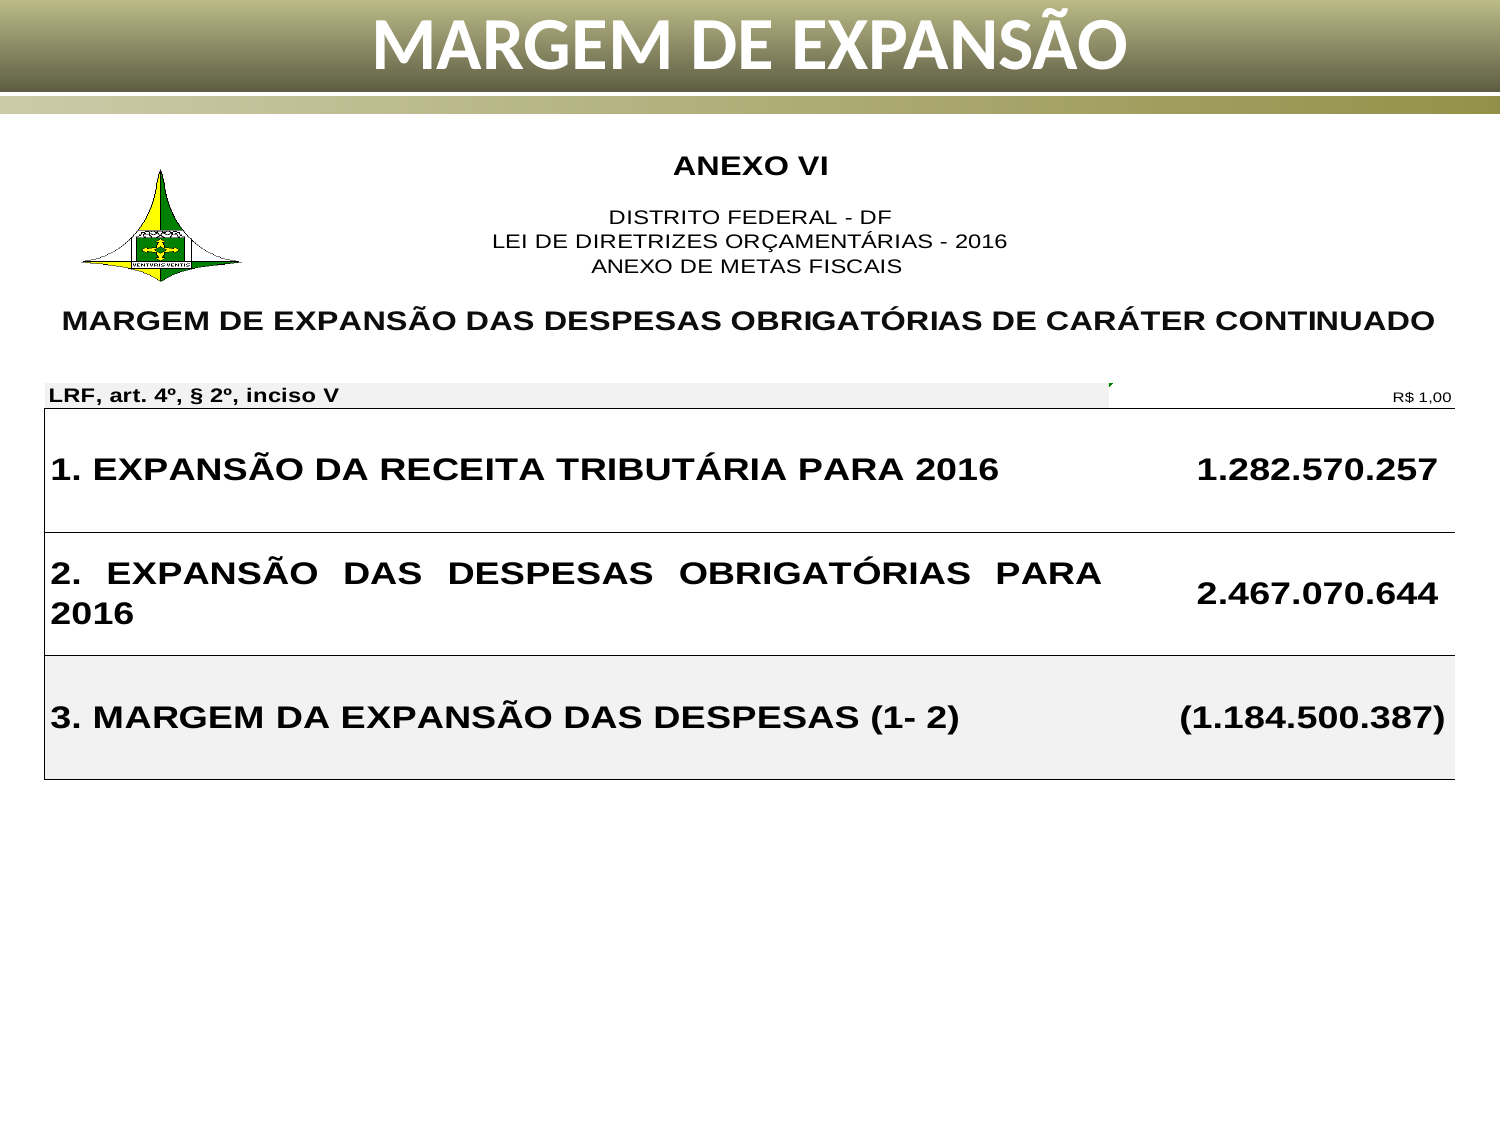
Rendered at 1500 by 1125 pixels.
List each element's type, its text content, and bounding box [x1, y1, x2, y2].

text_box MARGEM DE EXPANSÃO [0, 0, 1500, 92]
text_box [0, 96, 1500, 114]
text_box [43, 148, 1456, 966]
